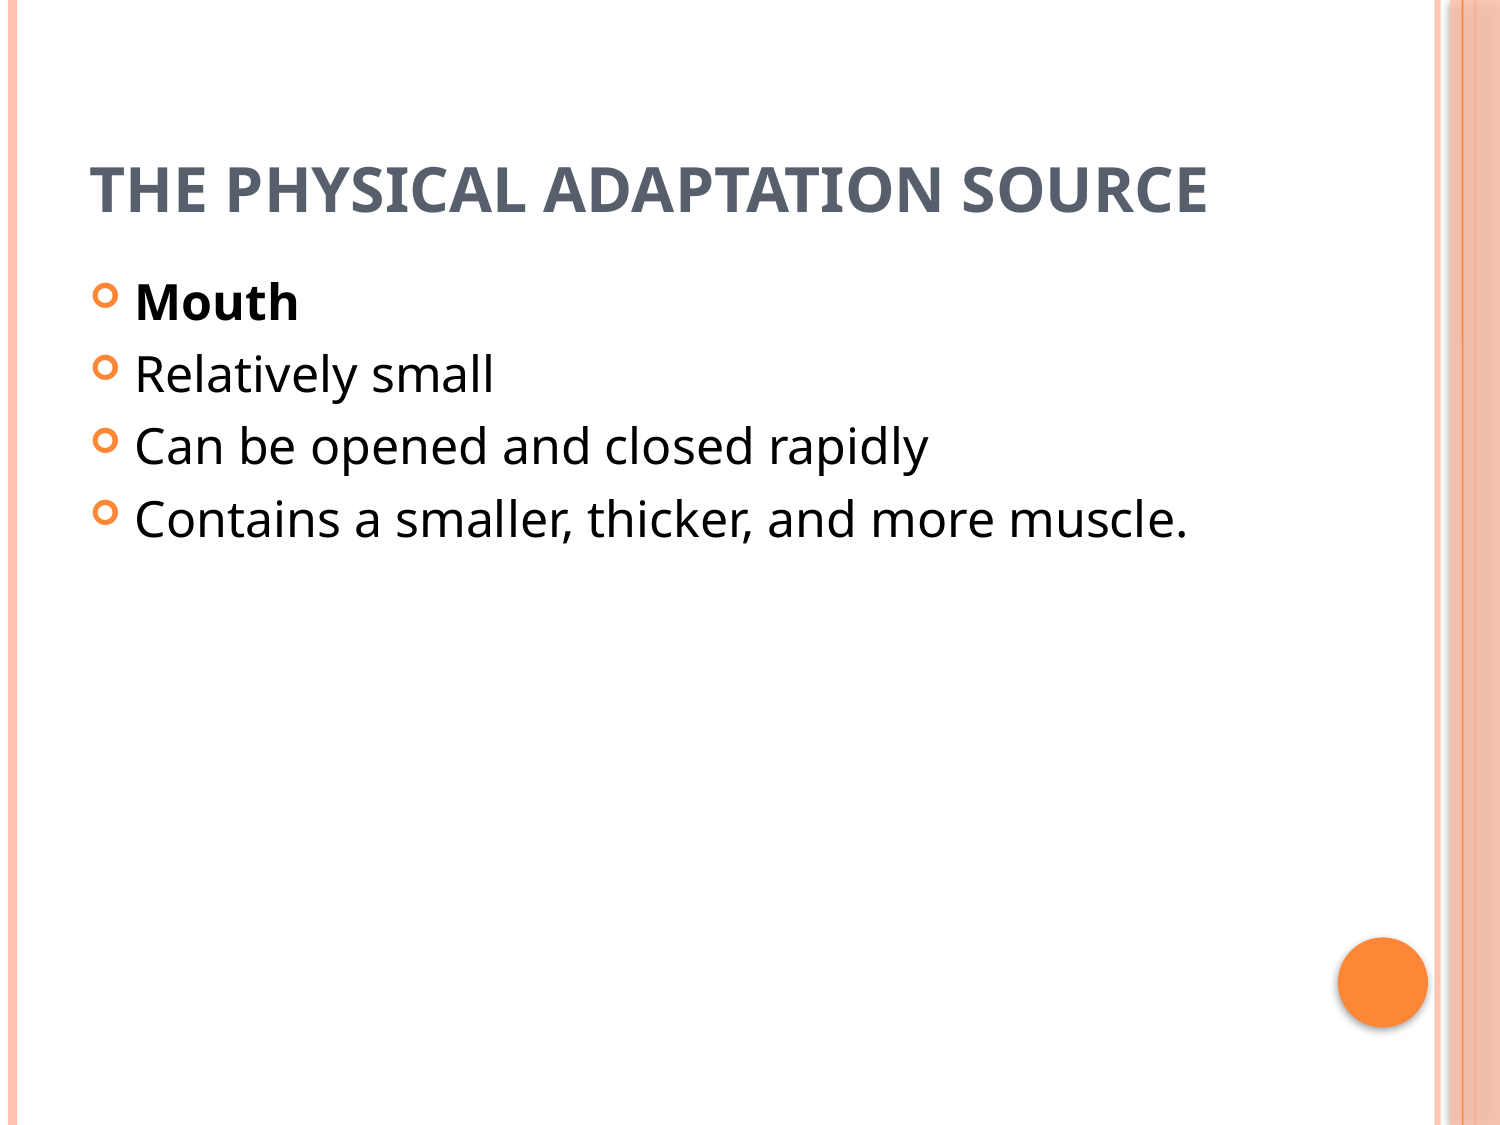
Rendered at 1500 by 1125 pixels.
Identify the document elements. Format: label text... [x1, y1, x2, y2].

list Mouth Relatively small Can be opened and closed rapidly Contains a smaller, thicker, and more muscle. [75, 262, 1300, 1062]
title The physical adaptation source [75, 45, 1300, 233]
